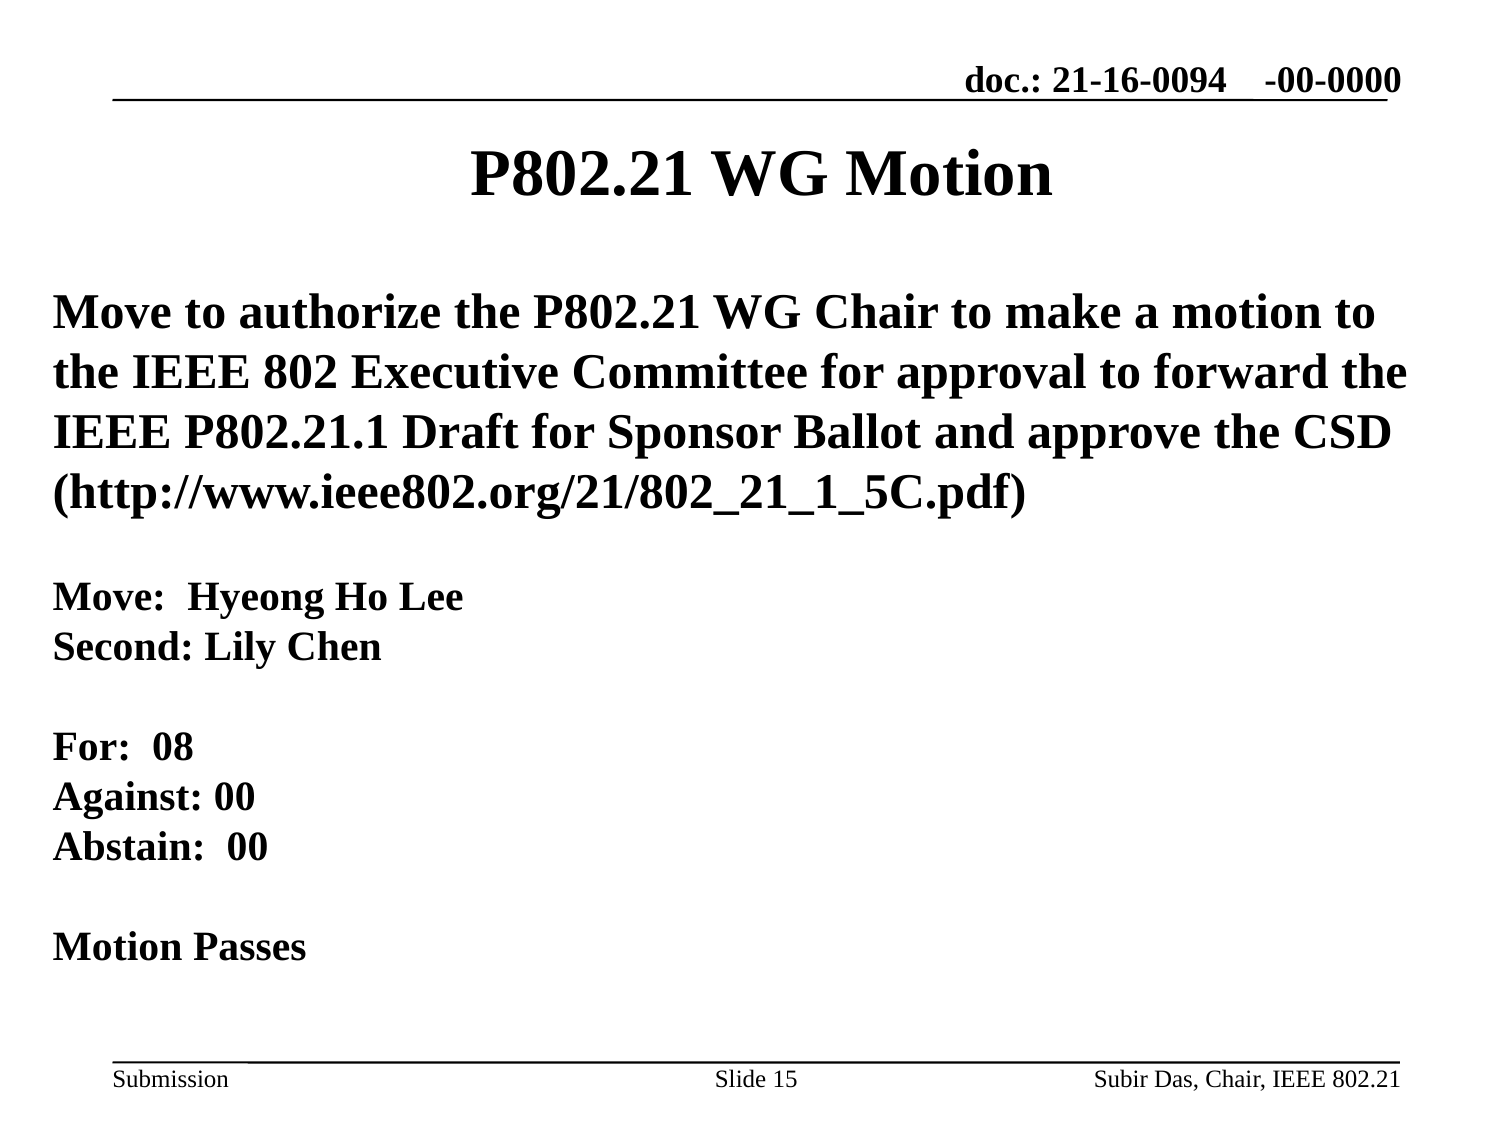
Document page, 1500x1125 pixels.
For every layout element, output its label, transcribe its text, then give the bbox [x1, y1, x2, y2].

text_box Slide 15 [675, 1062, 838, 1093]
text_box Move to authorize the P802.21 WG Chair to make a motion to the IEEE 802 Executive Committee for approval to forward the IEEE P802.21.1 Draft for Sponsor Ballot and approve the CSD (http://www.ieee802.org/21/802_21_1_5C.pdf) Move: Hyeong Ho Lee Second: Lily Chen For: 08 Against: 00 Abstain: 00 Motion Passes [37, 271, 1463, 977]
footer Subir Das, Chair, IEEE 802.21 [1089, 1061, 1402, 1093]
title P802.21 WG Motion [124, 112, 1401, 226]
